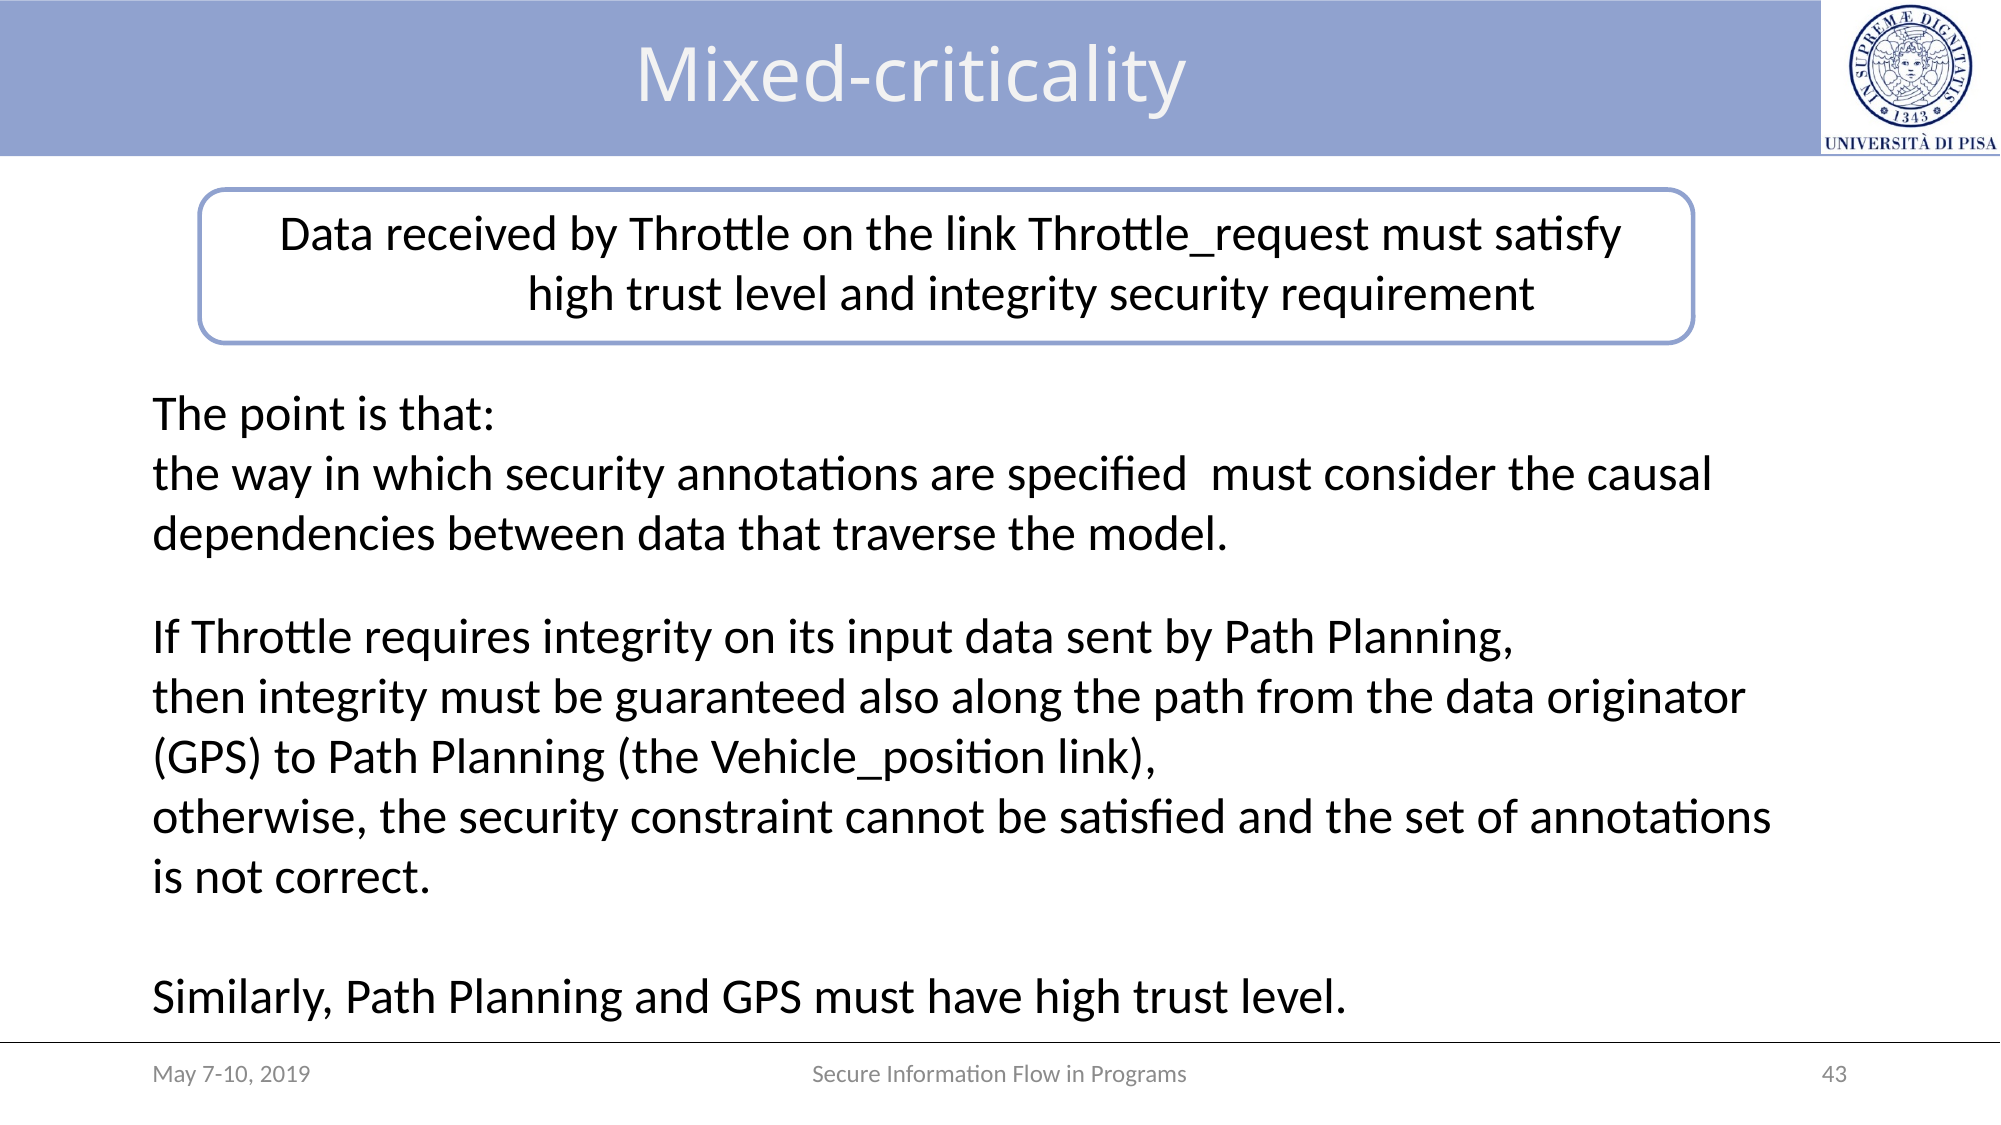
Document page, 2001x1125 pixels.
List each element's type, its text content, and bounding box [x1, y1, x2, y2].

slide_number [137, 1042, 588, 1103]
title Mixed-criticality [0, 0, 1822, 154]
text_box [198, 188, 1695, 345]
footer Secure Information Flow in Programs [662, 1042, 1338, 1103]
slide_number 43 [1412, 1042, 1863, 1103]
picture [1822, 0, 2000, 154]
text_box Data received by Throttle on the link Throttle_request must satisfy high trust level and integrity security requirement The point is that: the way in which security annotations are specified must consider the causal dependencies between data that traverse the model. [137, 192, 1776, 595]
text_box If Throttle requires integrity on its input data sent by Path Planning, then integrity must be guaranteed also along the path from the data originator (GPS) to Path Planning (the Vehicle_position link), otherwise, the security constraint cannot be satisfied and the set of annotations is not correct. Similarly, Path Planning and GPS must have high trust level. [137, 595, 1822, 1031]
